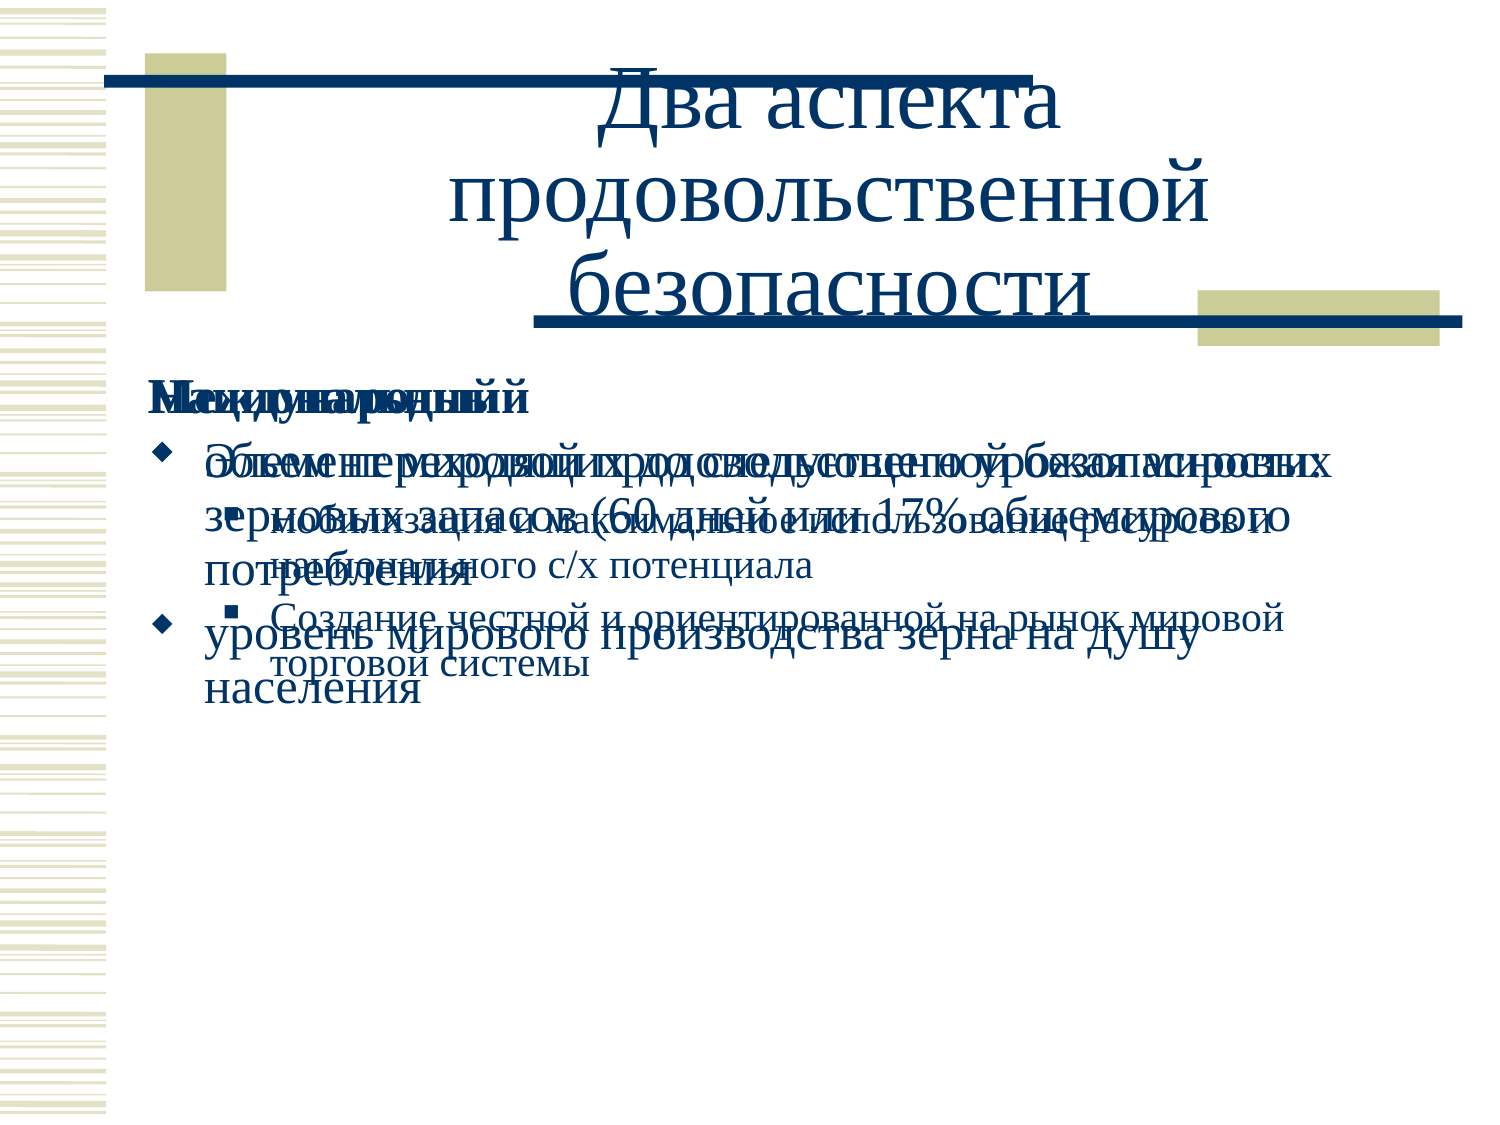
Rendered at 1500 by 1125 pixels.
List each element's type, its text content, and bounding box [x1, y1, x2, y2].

title Два аспекта продовольственной безопасности [225, 99, 1436, 288]
list Национальный Элемент мировой продовольственной безопасности: мобилизация и максимальное использование ресурсов и национального с/х потенциала Создание честной и ориентированной на рынок мировой торговой системы [132, 363, 1439, 1000]
